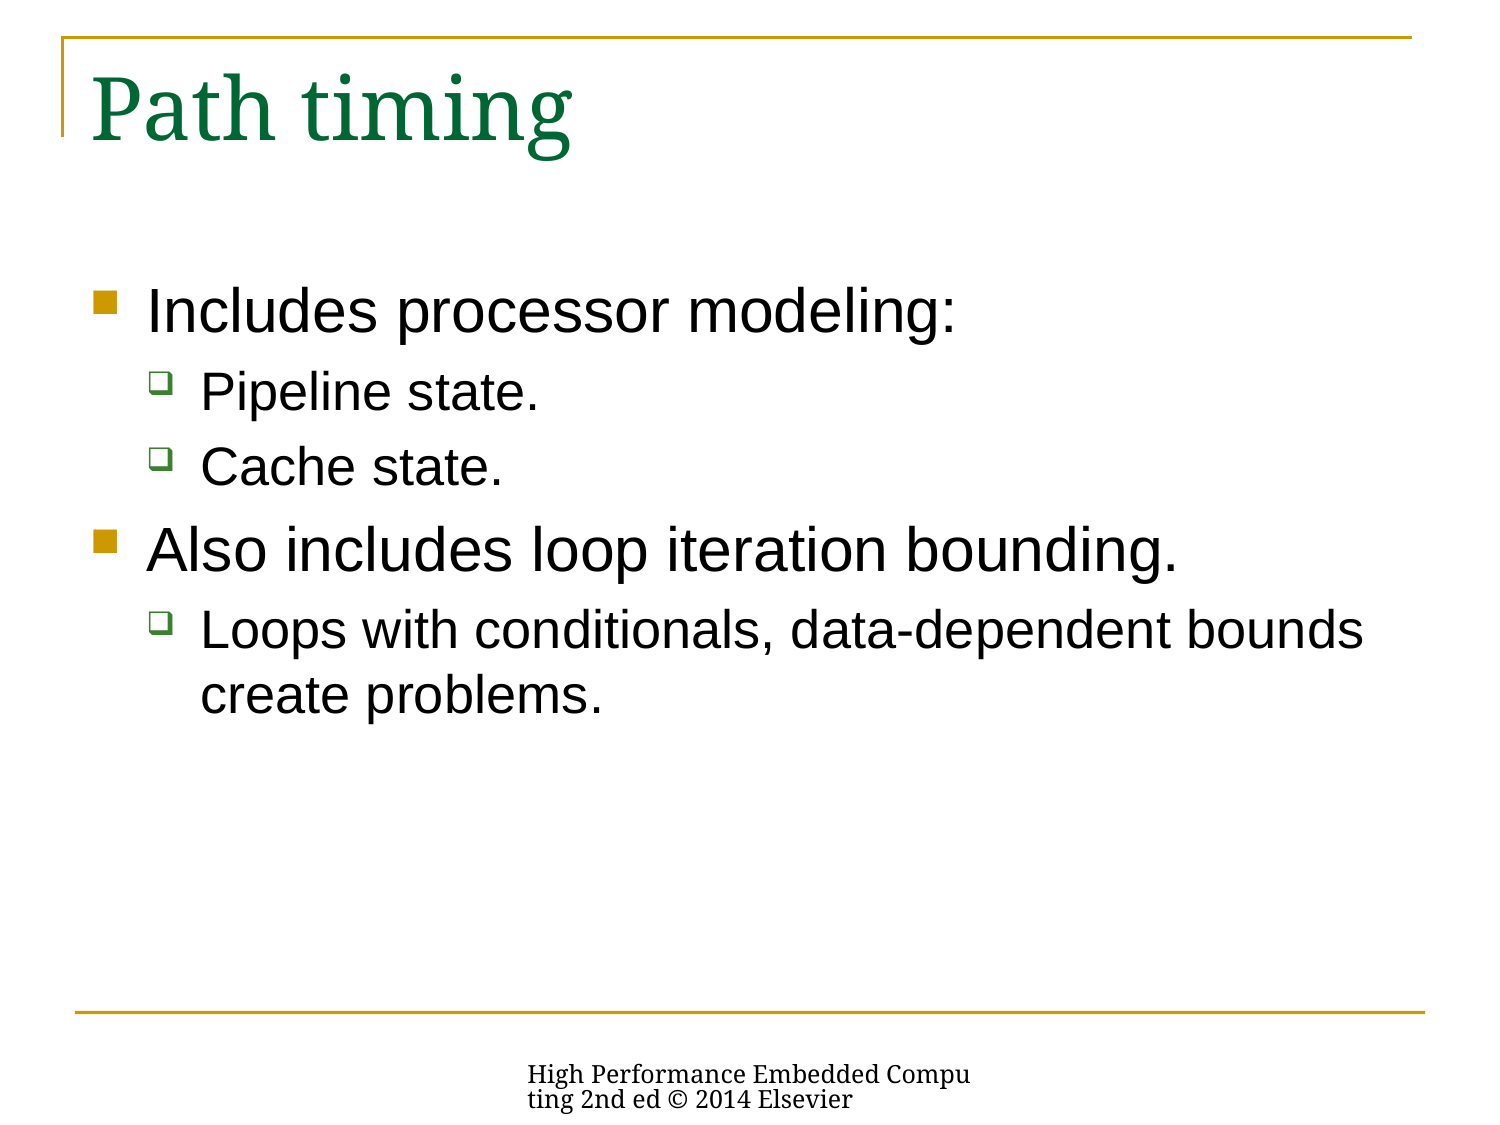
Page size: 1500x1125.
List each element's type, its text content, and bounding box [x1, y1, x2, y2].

footer High Performance Embedded Computing 2nd ed © 2014 Elsevier [512, 1025, 988, 1100]
title Path timing [75, 45, 1425, 233]
list Includes processor modeling: Pipeline state. Cache state. Also includes loop iteration bounding. Loops with conditionals, data-dependent bounds create problems. [75, 262, 1425, 1006]
